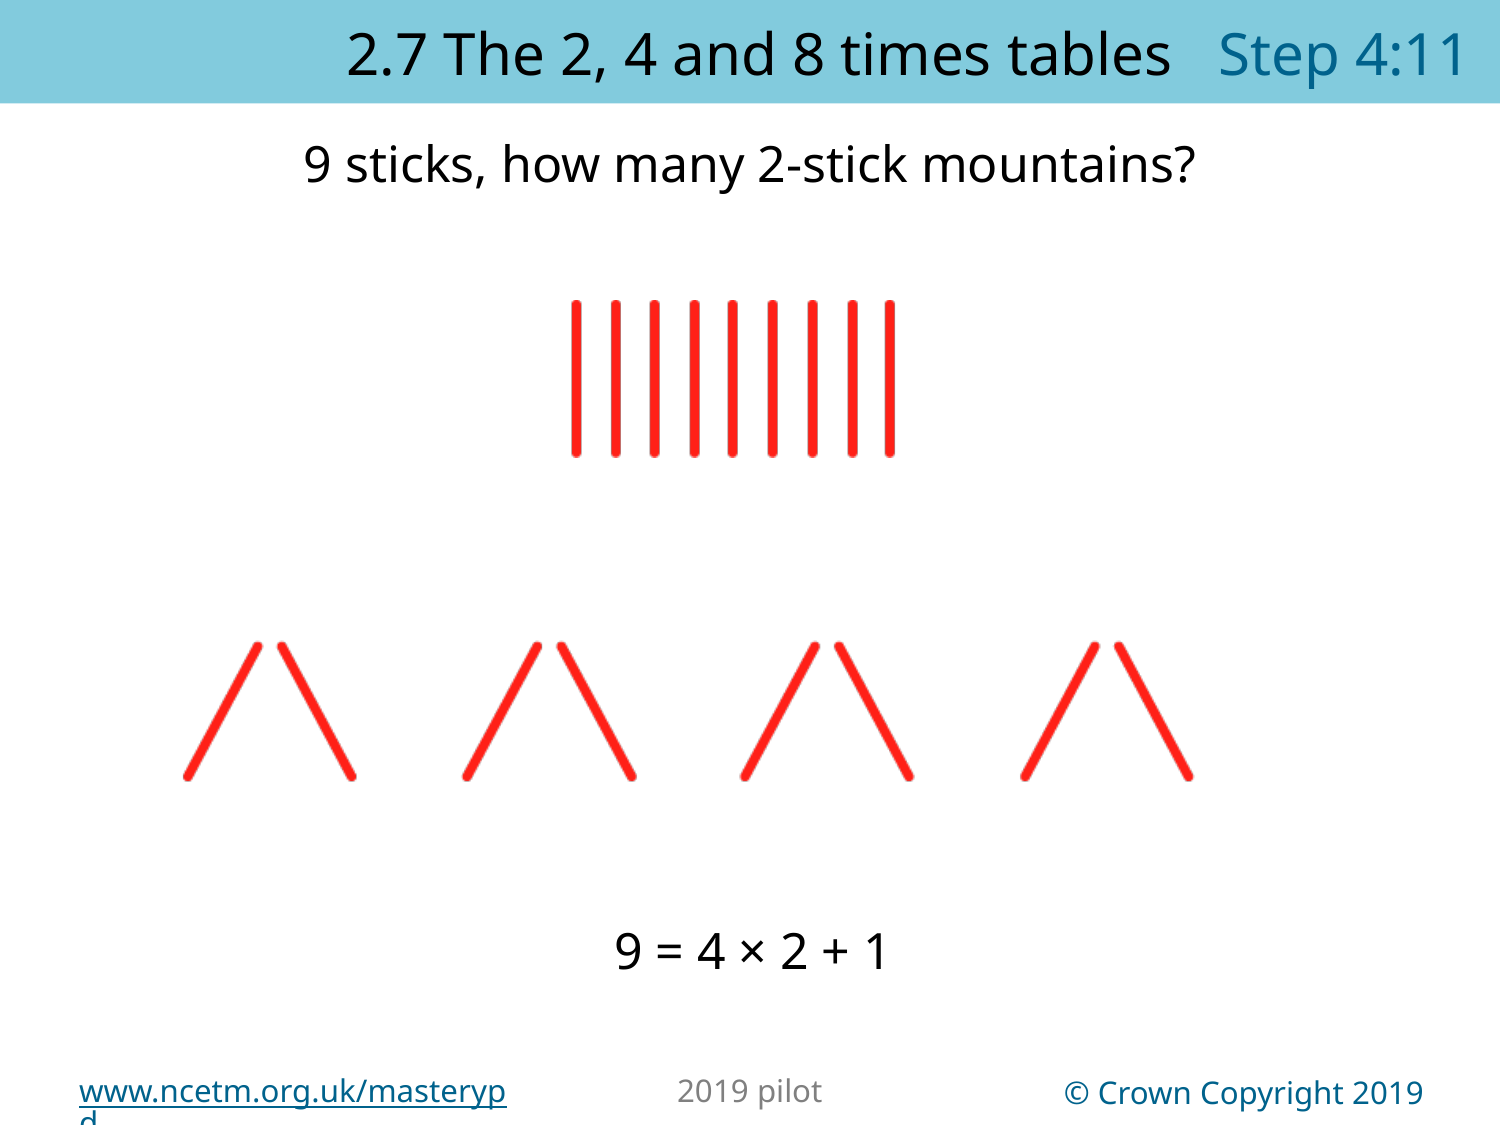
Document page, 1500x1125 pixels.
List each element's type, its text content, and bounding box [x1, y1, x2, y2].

text_box 9 = 4 × 2 + 1 [97, 911, 1409, 987]
picture [796, 300, 869, 458]
picture [985, 633, 1223, 791]
picture [119, 633, 399, 791]
list 2.7 The 2, 4 and 8 times tables Step 4:11 [0, 0, 1500, 104]
picture [638, 300, 711, 458]
picture [709, 633, 951, 791]
text_box 9 sticks, how many 2-stick mountains? [94, 125, 1406, 201]
picture [873, 300, 921, 458]
picture [717, 300, 789, 458]
picture [560, 300, 633, 458]
picture [433, 633, 675, 791]
